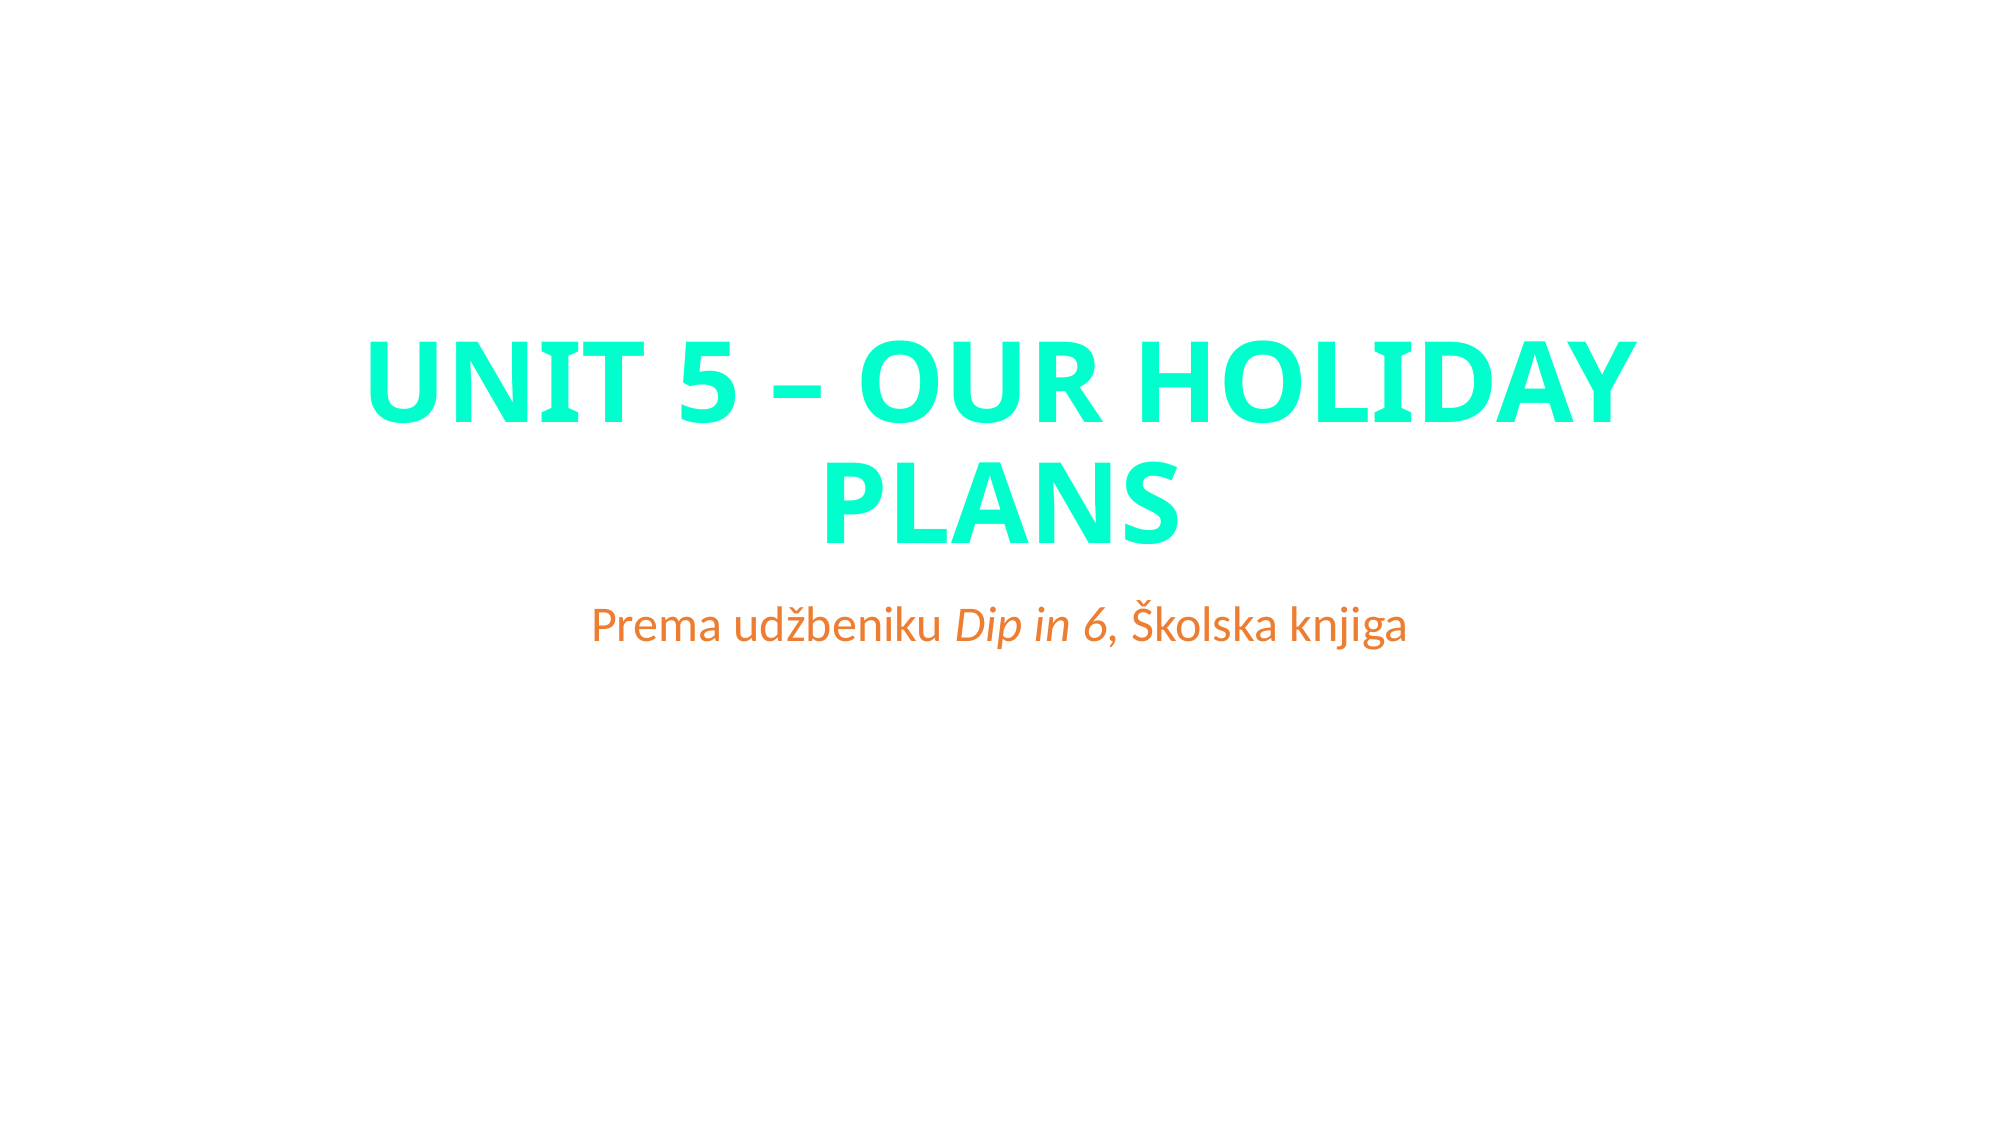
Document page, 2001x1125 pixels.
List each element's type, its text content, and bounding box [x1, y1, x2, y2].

subtitle Prema udžbeniku Dip in 6, Školska knjiga [249, 590, 1750, 863]
title UNIT 5 – OUR HOLIDAY PLANS [249, 184, 1750, 576]
